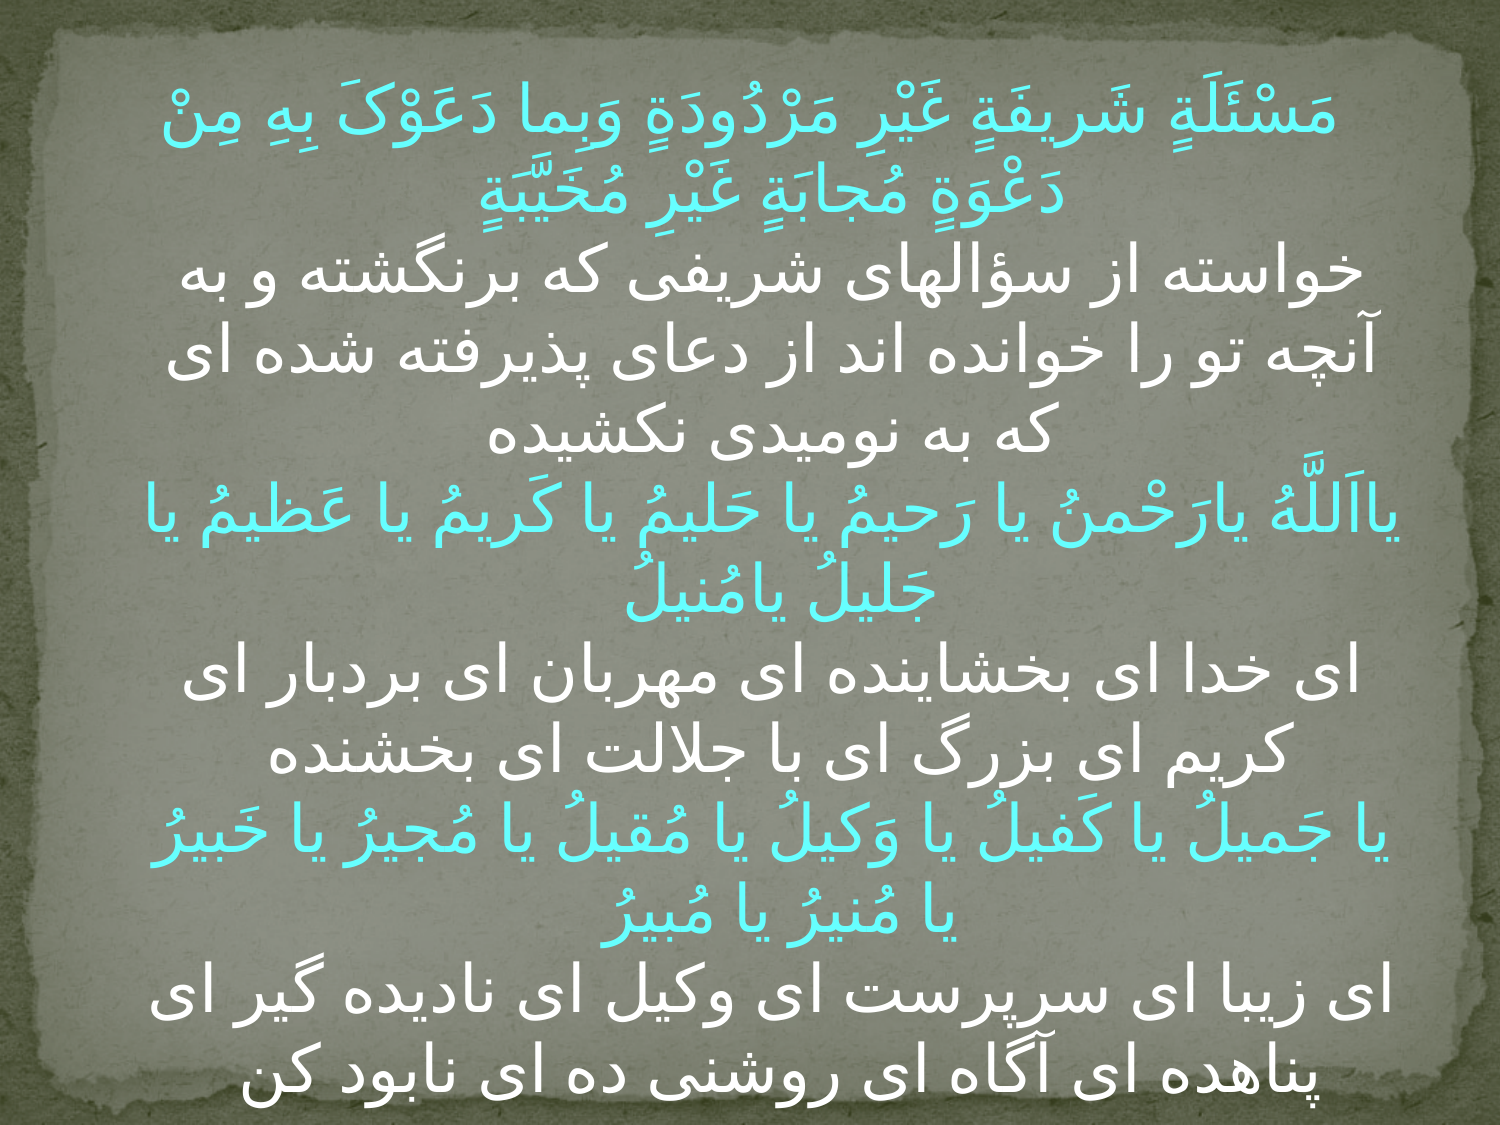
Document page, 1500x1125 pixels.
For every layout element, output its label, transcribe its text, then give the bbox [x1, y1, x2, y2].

list مَسْئَلَةٍ شَریفَةٍ غَیْرِ مَرْدُودَةٍ وَبِما دَعَوْکَ بِهِ مِنْ دَعْوَةٍ مُجابَةٍ غَیْرِ مُخَیَّبَةٍ خواسته از سؤالهاى شریفى که برنگشته و به آنچه تو را خوانده ‏اند از دعاى پذیرفته شده ‏اى که به نومیدى نکشیده‏ یااَللَّهُ یارَحْمنُ یا رَحیمُ یا حَلیمُ یا کَریمُ یا عَظیمُ یا جَلیلُ یامُنیلُ اى خدا اى بخشاینده اى مهربان اى بردبار اى کریم اى بزرگ اى با جلالت اى بخشنده یا جَمیلُ یا کَفیلُ یا وَکیلُ یا مُقیلُ یا مُجیرُ یا خَبیرُ یا مُنیرُ یا مُبیرُ اى ‏زیبا اى سرپرست اى وکیل اى نادیده ‏گیر اى پناه‏ده اى آگاه اى روشنى ‏ده اى نابود کن ‏ [75, 58, 1425, 1000]
